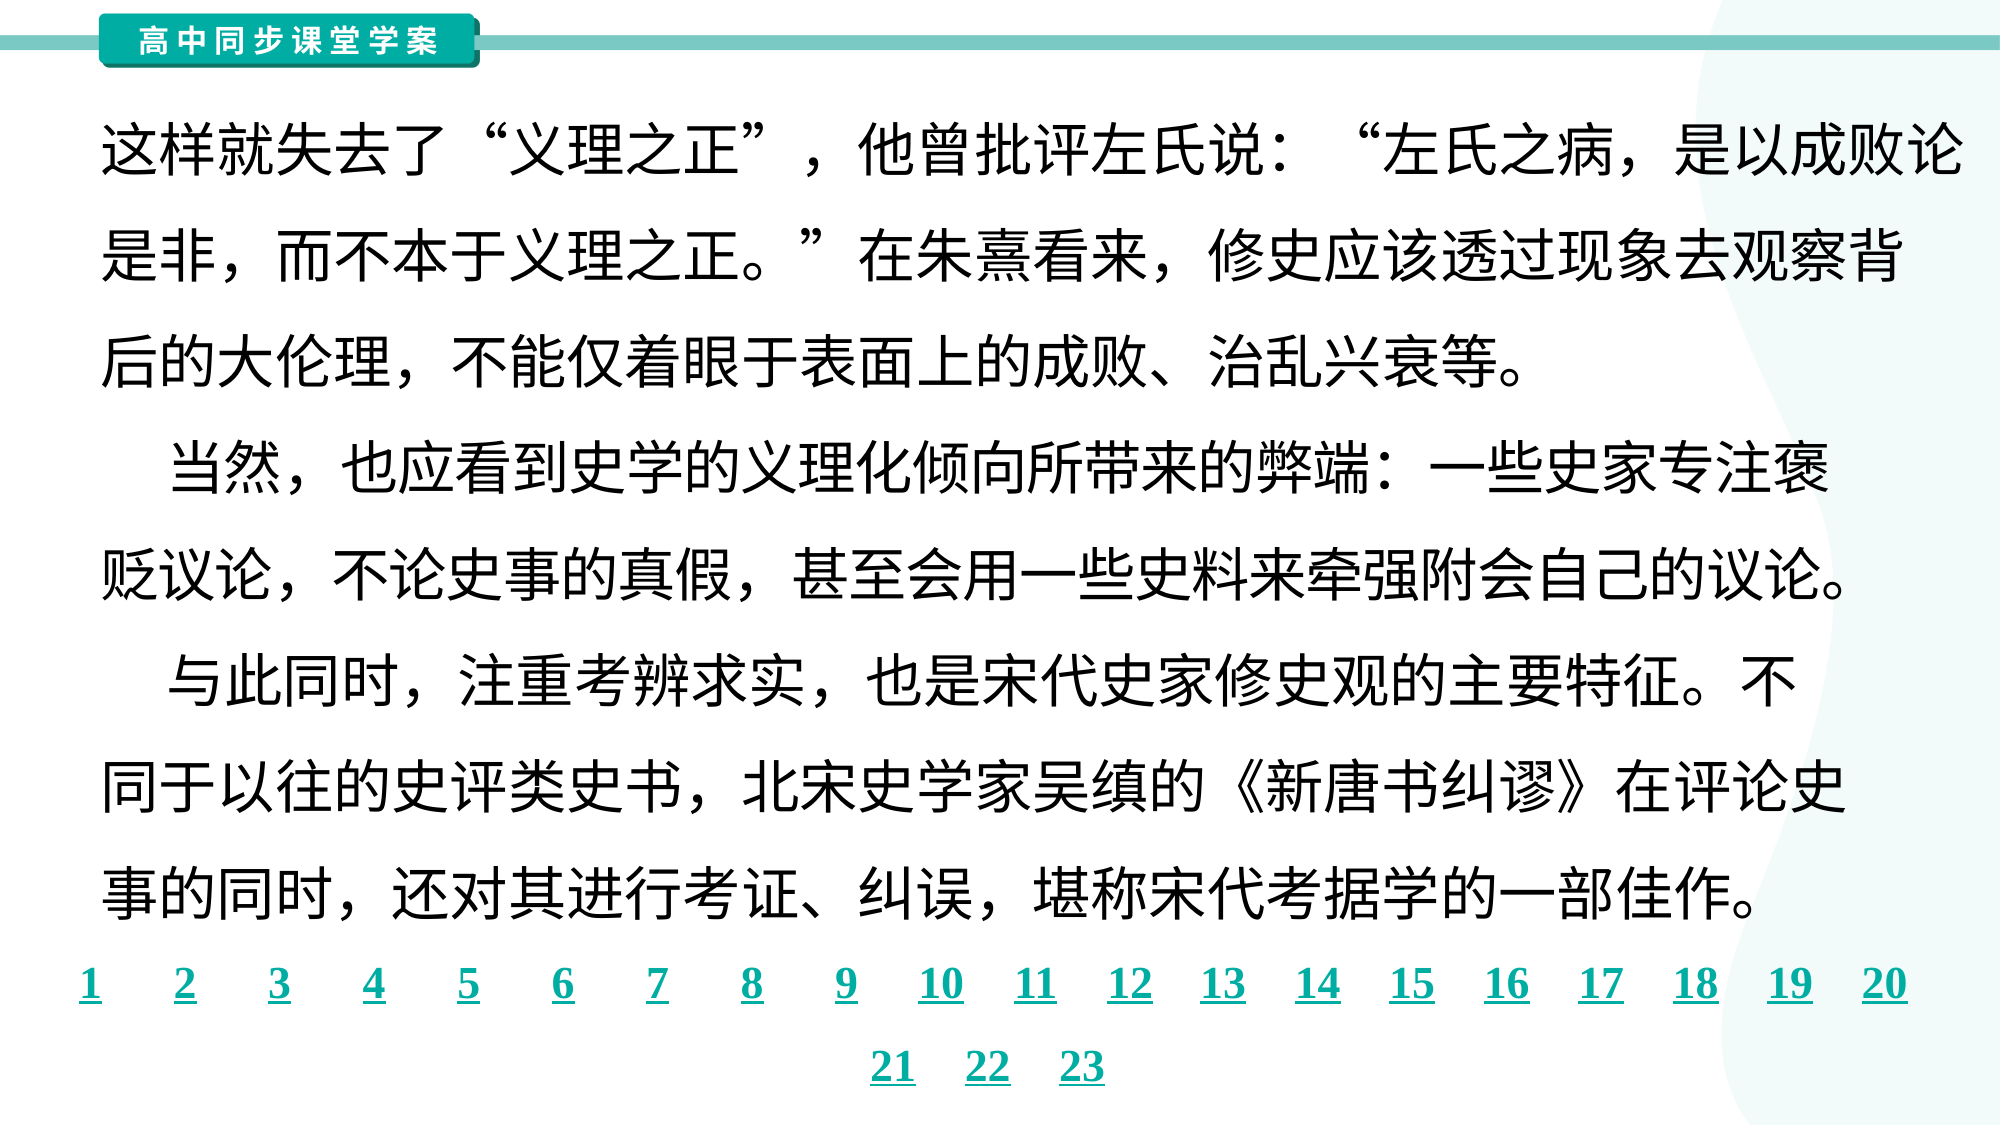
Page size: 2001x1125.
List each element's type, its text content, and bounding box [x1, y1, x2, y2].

picture [0, 0, 2000, 1125]
text_box 这样就失去了“义理之正”，他曾批评左氏说：“左氏之病，是以成败论 是非，而不本于义理之正。”在朱熹看来，修史应该透过现象去观察背 后的大伦理，不能仅着眼于表面上的成败、治乱兴衰等。 当然，也应看到史学的义理化倾向所带来的弊端：一些史家专注褒 贬议论，不论史事的真假，甚至会用一些史料来牵强附会自己的议论。 与此同时，注重考辨求实，也是宋代史家修史观的主要特征。不 同于以往的史评类史书，北宋史学家吴缜的《新唐书纠谬》在评论史 事的同时，还对其进行考证、纠误，堪称宋代考据学的一部佳作。 [100, 76, 1899, 927]
